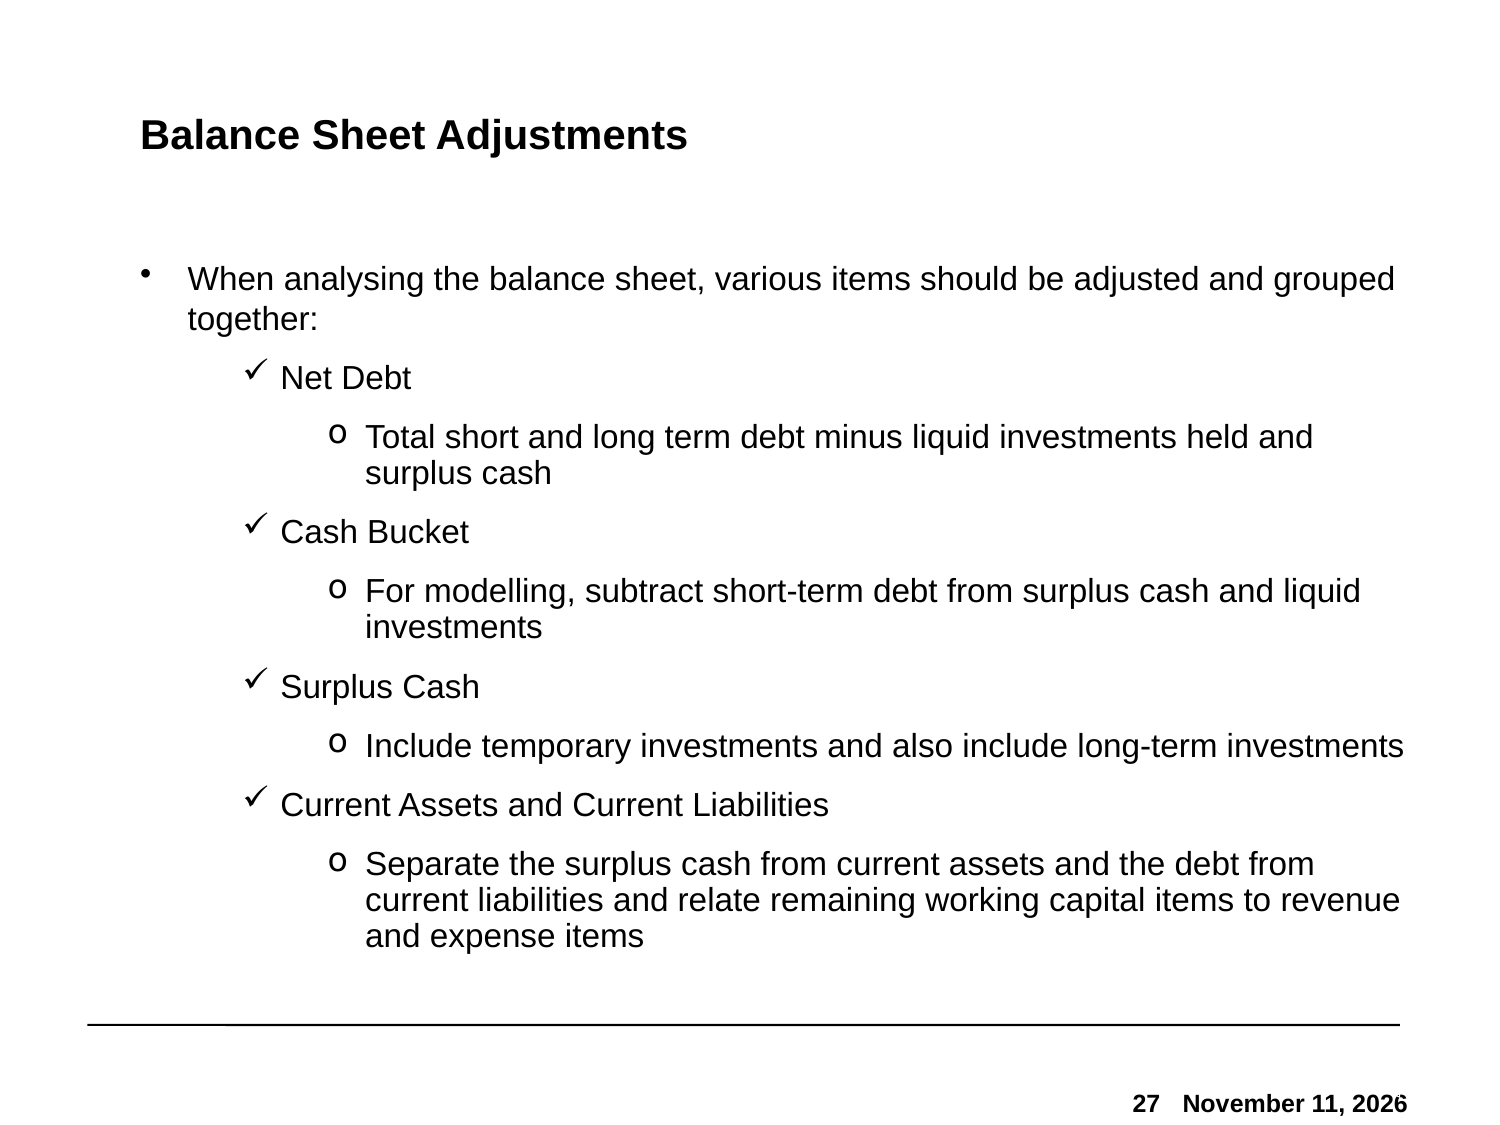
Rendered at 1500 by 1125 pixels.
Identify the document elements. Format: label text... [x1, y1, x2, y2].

title Balance Sheet Adjustments [124, 99, 1401, 226]
list When analysing the balance sheet, various items should be adjusted and grouped together: Net Debt Total short and long term debt minus liquid investments held and surplus cash Cash Bucket For modelling, subtract short-term debt from surplus cash and liquid investments Surplus Cash Include temporary investments and also include long-term investments Current Assets and Current Liabilities Separate the surplus cash from current assets and the debt from current liabilities and relate remaining working capital items to revenue and expense items [124, 249, 1426, 1013]
